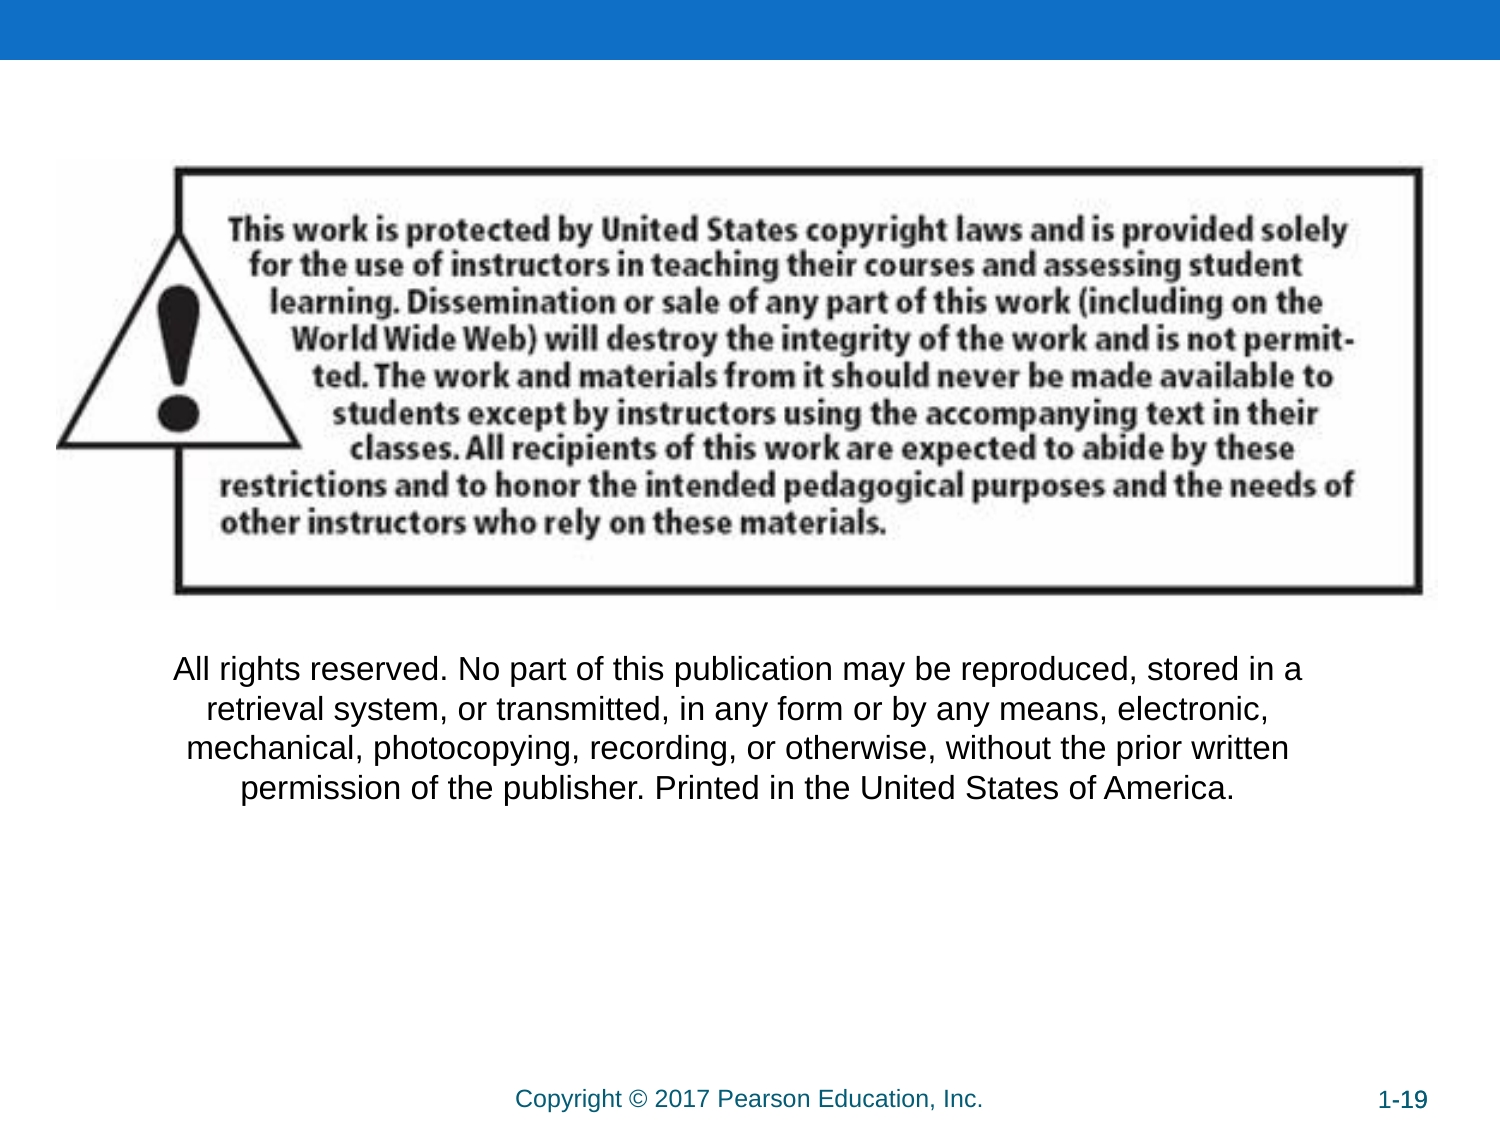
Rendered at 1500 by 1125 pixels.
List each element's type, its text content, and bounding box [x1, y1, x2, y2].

picture [641, 1100, 647, 1107]
text_box All rights reserved. No part of this publication may be reproduced, stored in a retrieval system, or transmitted, in any form or by any means, electronic, mechanical, photocopying, recording, or otherwise, without the prior written permission of the publisher. Printed in the United States of America. [116, 639, 1362, 814]
picture [55, 159, 1439, 611]
